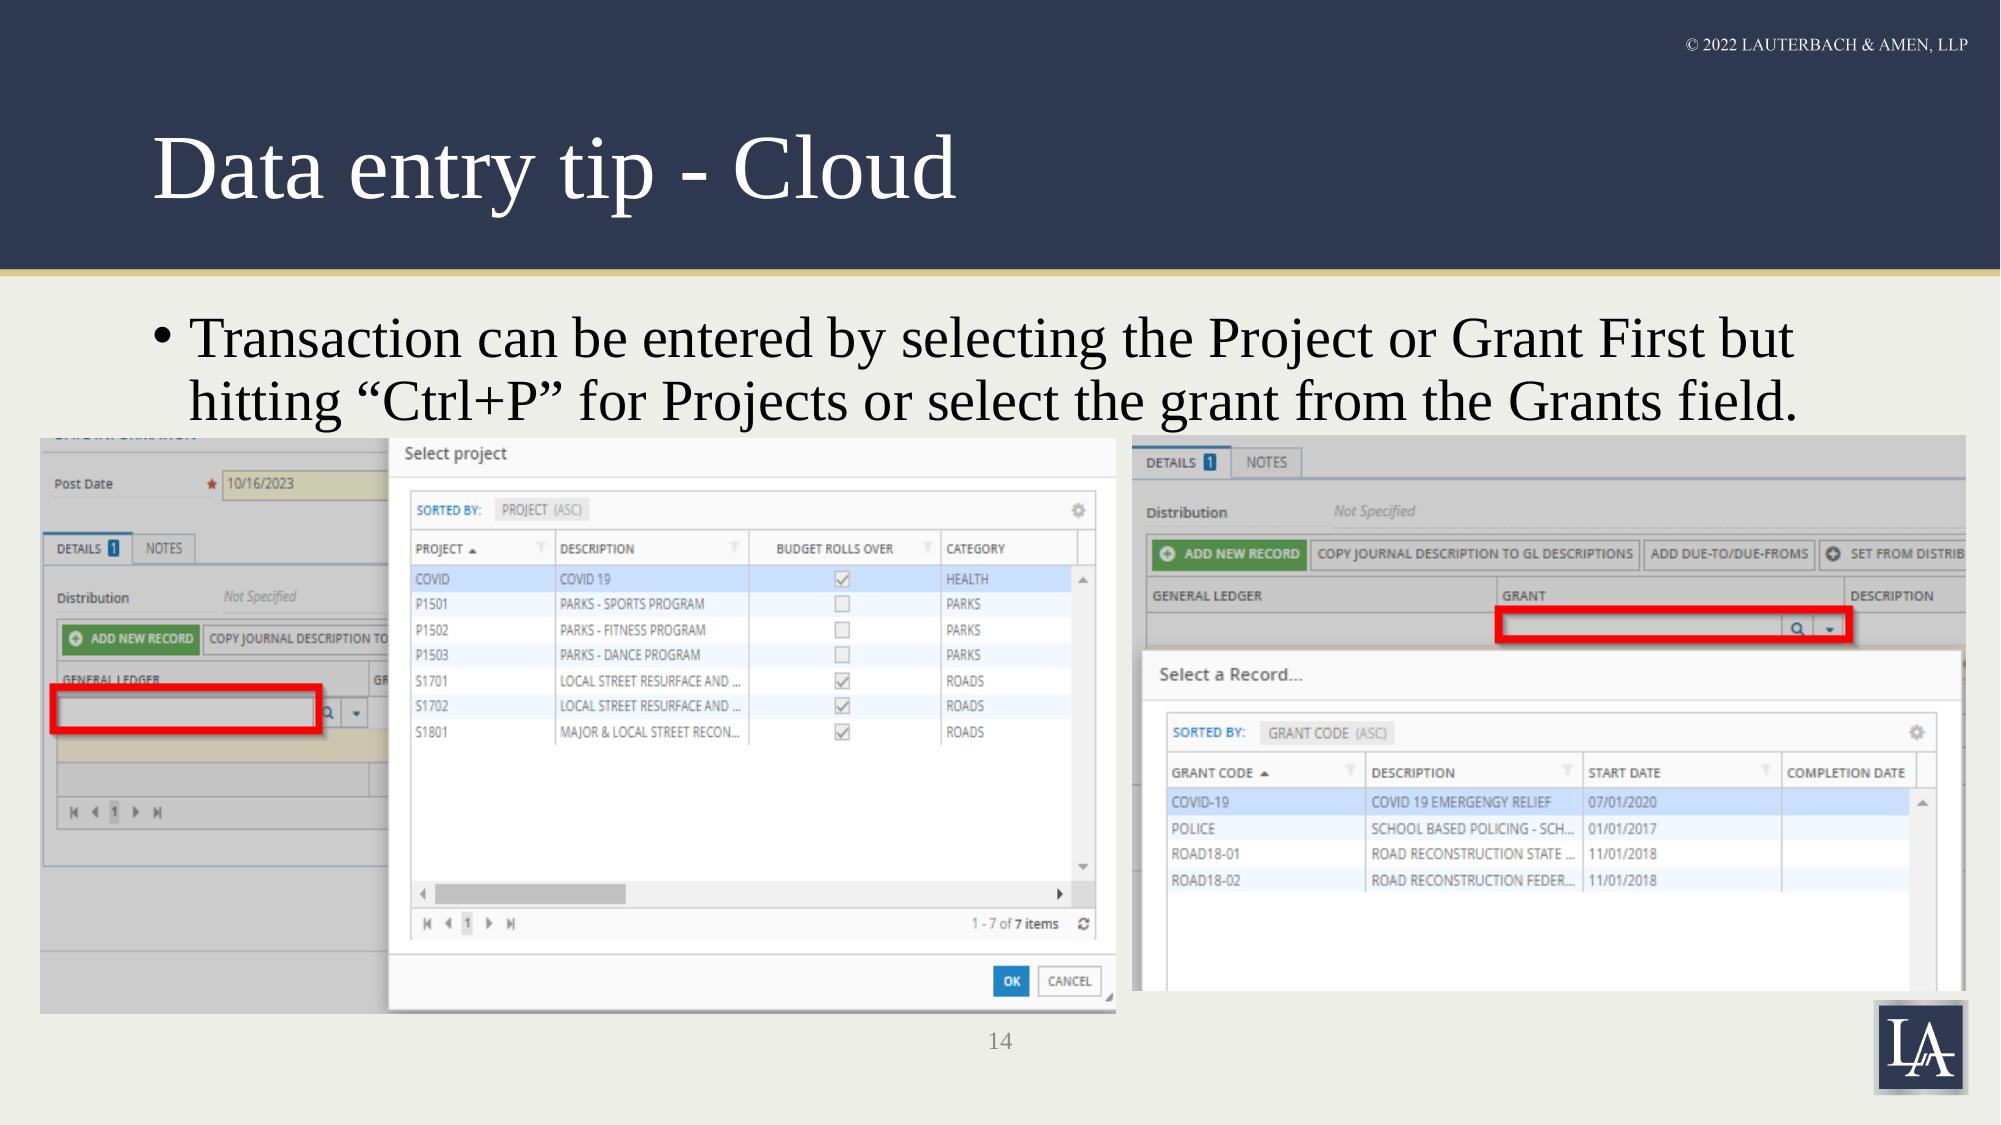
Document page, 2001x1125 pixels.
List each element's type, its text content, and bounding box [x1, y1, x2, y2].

picture [0, 0, 2001, 1125]
title Data entry tip - Cloud [137, 59, 1863, 278]
slide_number 14 [954, 1014, 1046, 1066]
list Transaction can be entered by selecting the Project or Grant First but hitting “Ctrl+P” for Projects or select the grant from the Grants field. [137, 299, 1863, 479]
